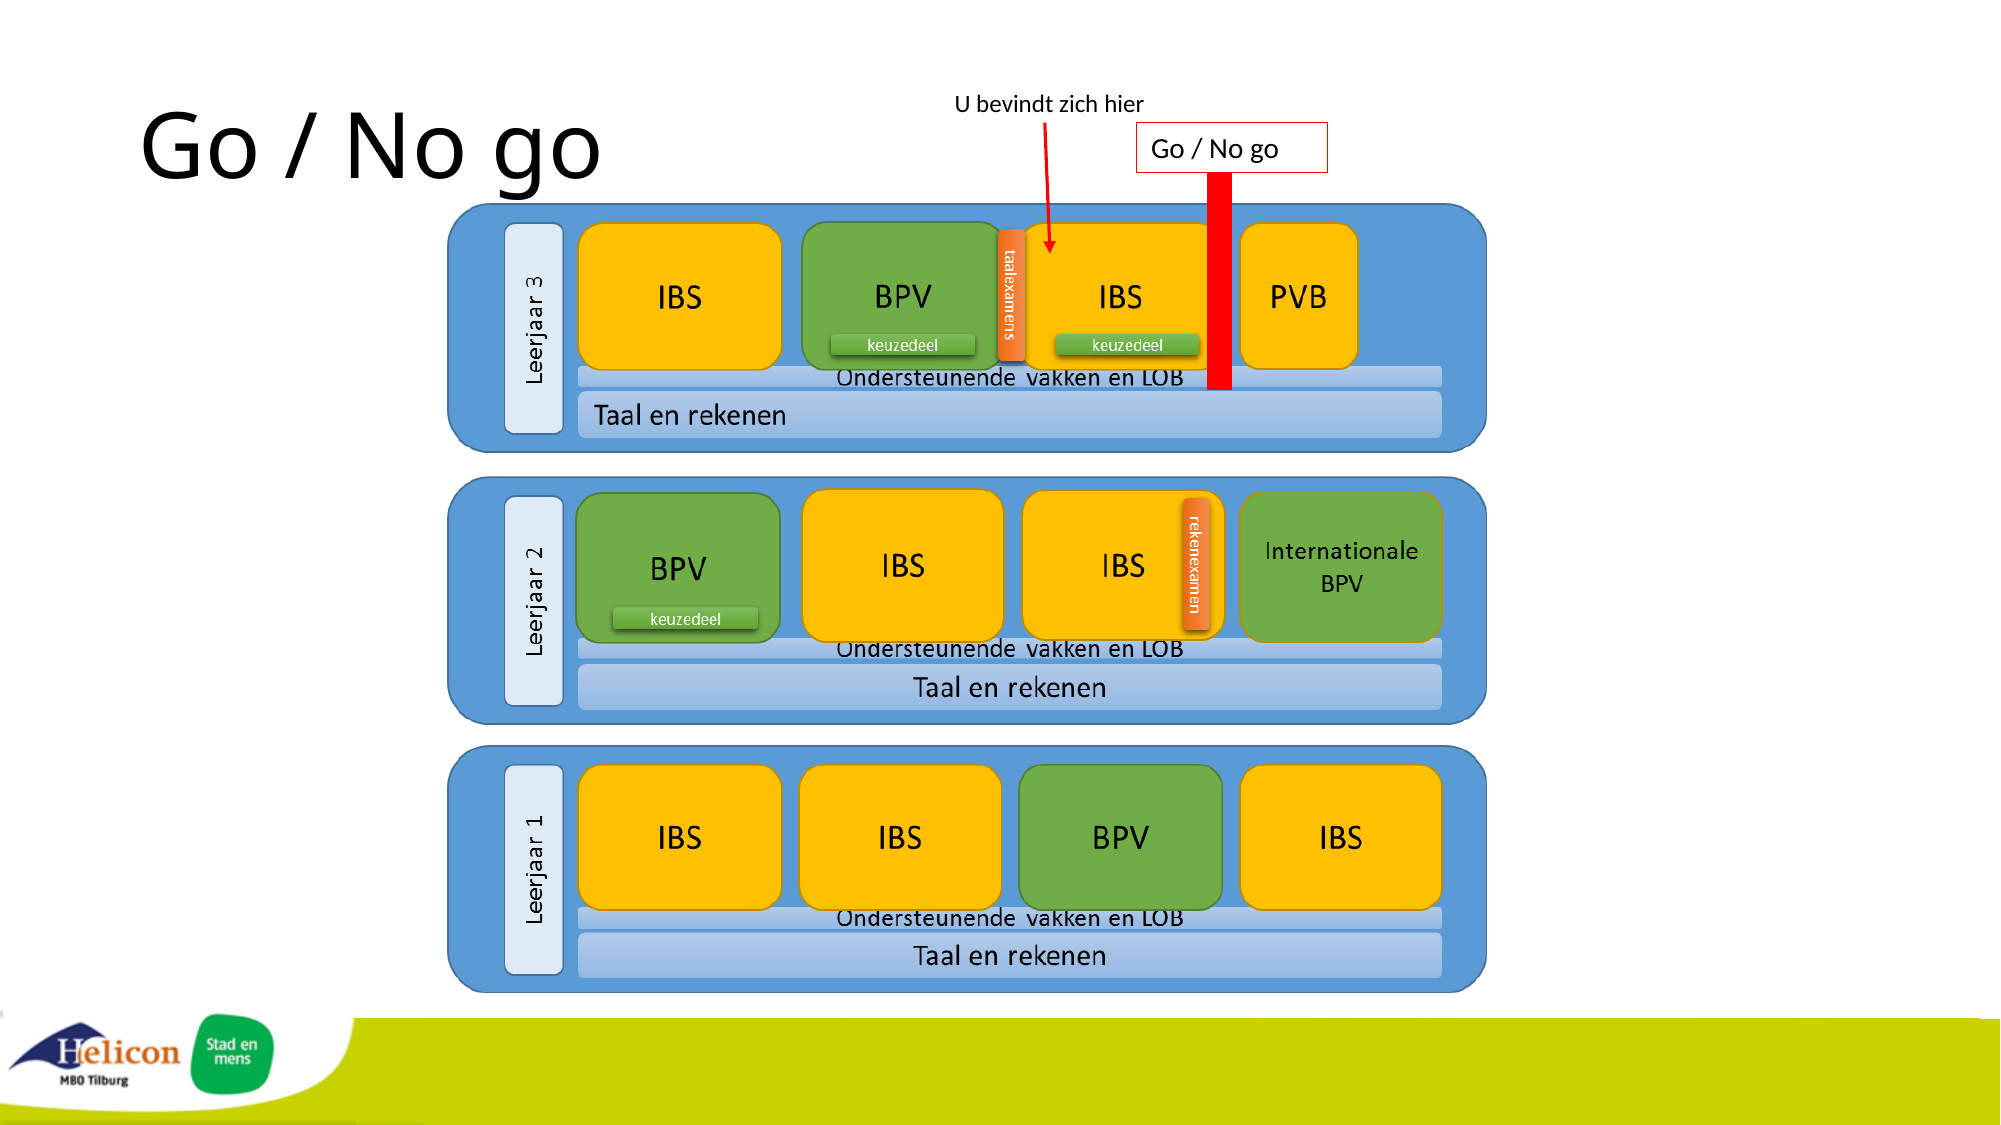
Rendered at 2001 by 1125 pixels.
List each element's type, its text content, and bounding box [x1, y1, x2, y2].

picture [447, 203, 1487, 993]
text_box Go / No go [1136, 122, 1328, 173]
picture [0, 1011, 424, 1125]
title Go / No go [124, 39, 1849, 258]
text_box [1044, 122, 1050, 254]
text_box [1207, 173, 1232, 203]
text_box U bevindt zich hier [939, 79, 1333, 125]
